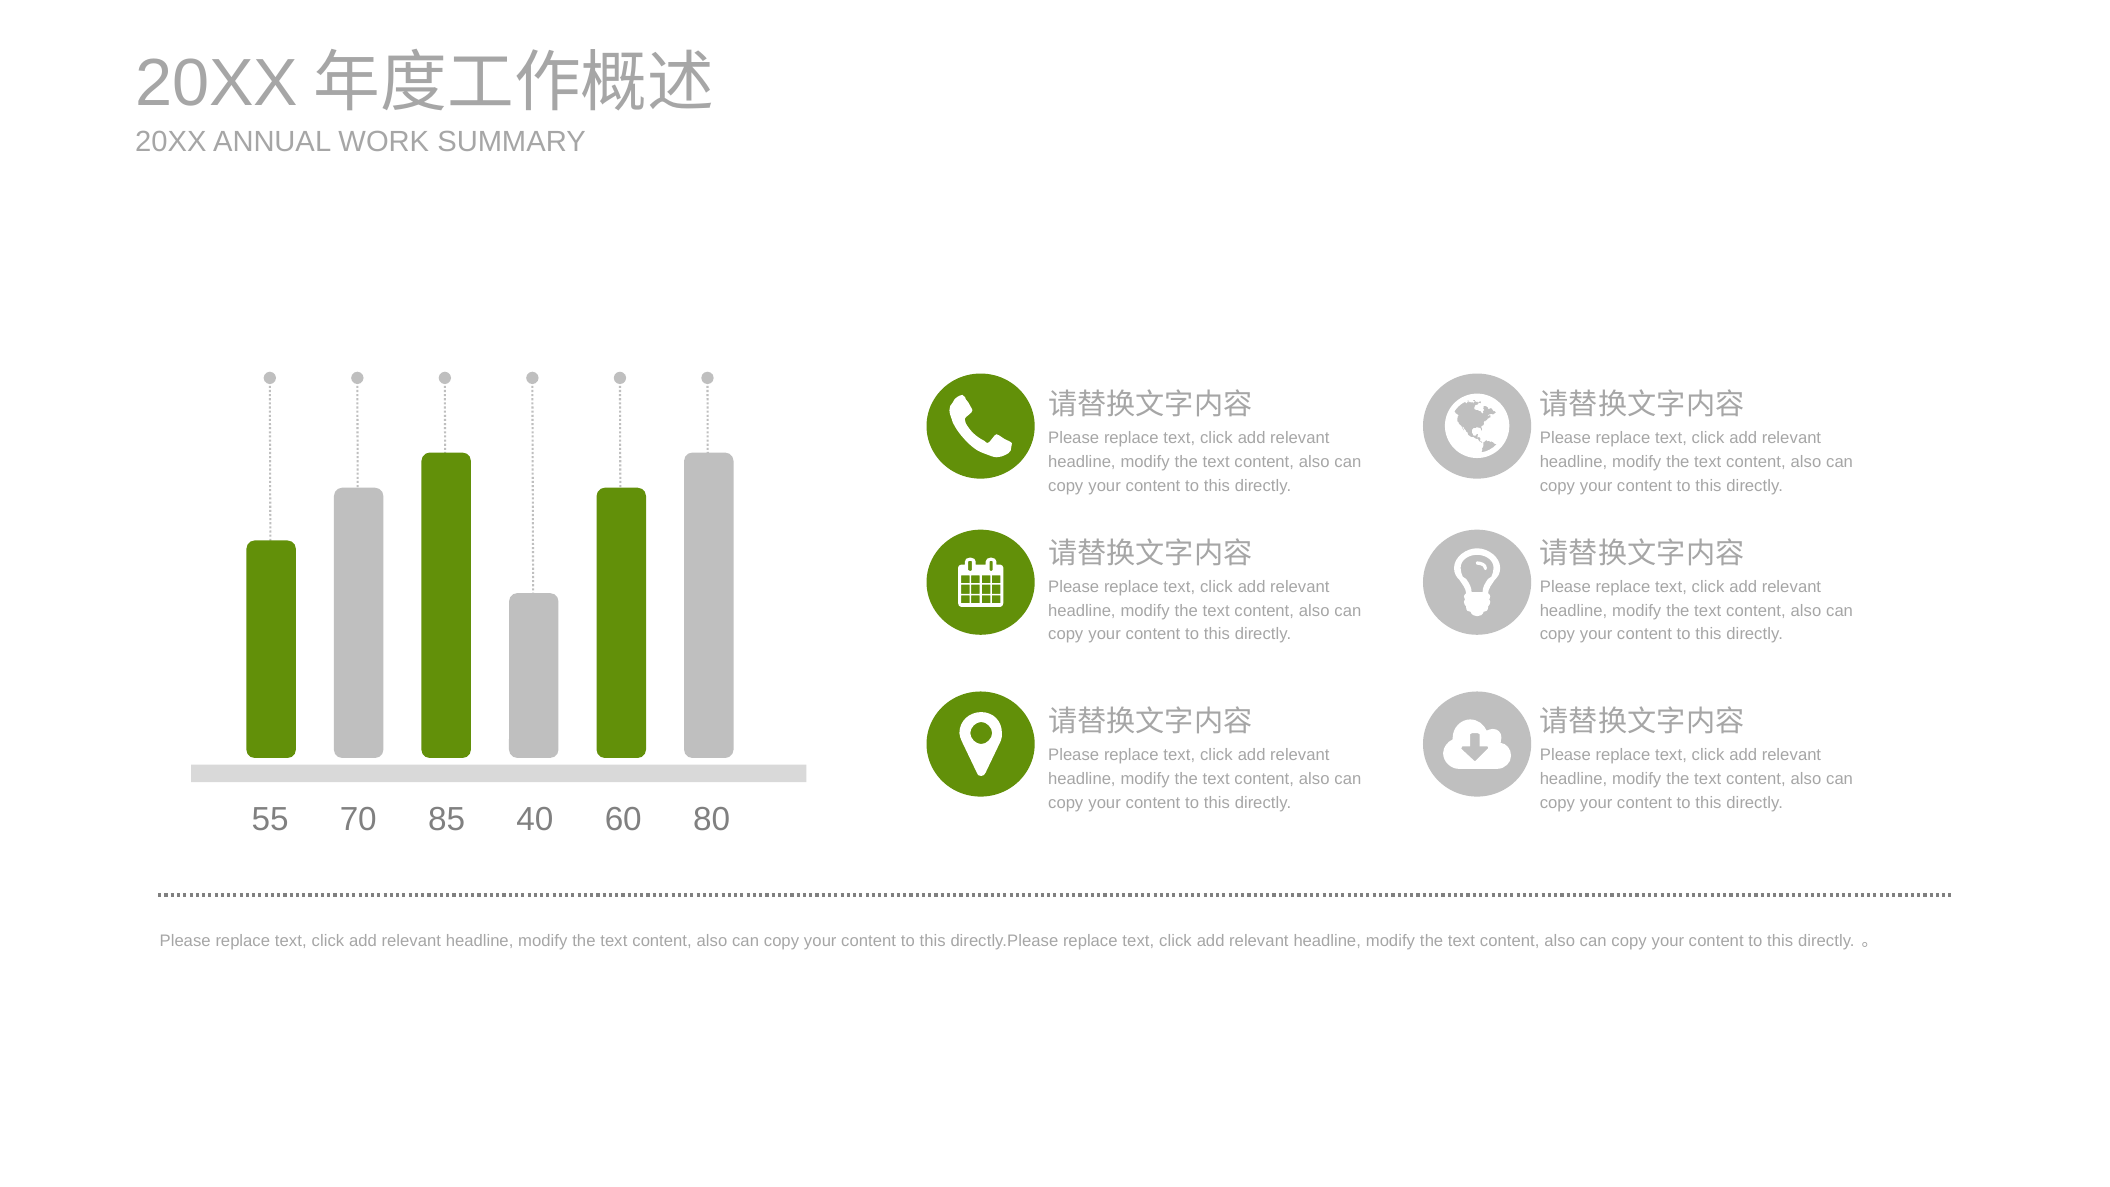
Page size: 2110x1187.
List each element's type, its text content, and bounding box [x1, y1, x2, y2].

text_box 60 [604, 789, 642, 837]
text_box [190, 763, 807, 783]
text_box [1048, 378, 1392, 494]
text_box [926, 529, 1035, 635]
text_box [926, 373, 1035, 479]
text_box 20XX年度工作概述 [135, 38, 783, 119]
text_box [509, 377, 559, 758]
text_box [1539, 695, 1874, 811]
text_box 70 [339, 789, 377, 837]
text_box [1048, 527, 1383, 643]
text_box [926, 691, 1035, 797]
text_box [1422, 529, 1532, 635]
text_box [1048, 695, 1383, 811]
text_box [596, 377, 646, 758]
text_box Please replace text, click add relevant headline, modify the text content, also can copy your content to this directly.Please replace text, click add relevant headline, modify the text content, also can copy your content to this directly.。 [159, 925, 1950, 950]
text_box 55 [251, 789, 289, 837]
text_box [1422, 691, 1532, 797]
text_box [684, 377, 734, 758]
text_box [1422, 373, 1532, 479]
text_box 85 [428, 789, 466, 837]
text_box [246, 377, 296, 758]
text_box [1539, 527, 1874, 643]
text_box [421, 377, 471, 758]
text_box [333, 377, 384, 758]
text_box 40 [516, 789, 554, 837]
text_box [1539, 378, 1874, 494]
text_box 80 [692, 789, 731, 837]
text_box 20XX ANNUAL WORK SUMMARY [135, 122, 596, 158]
